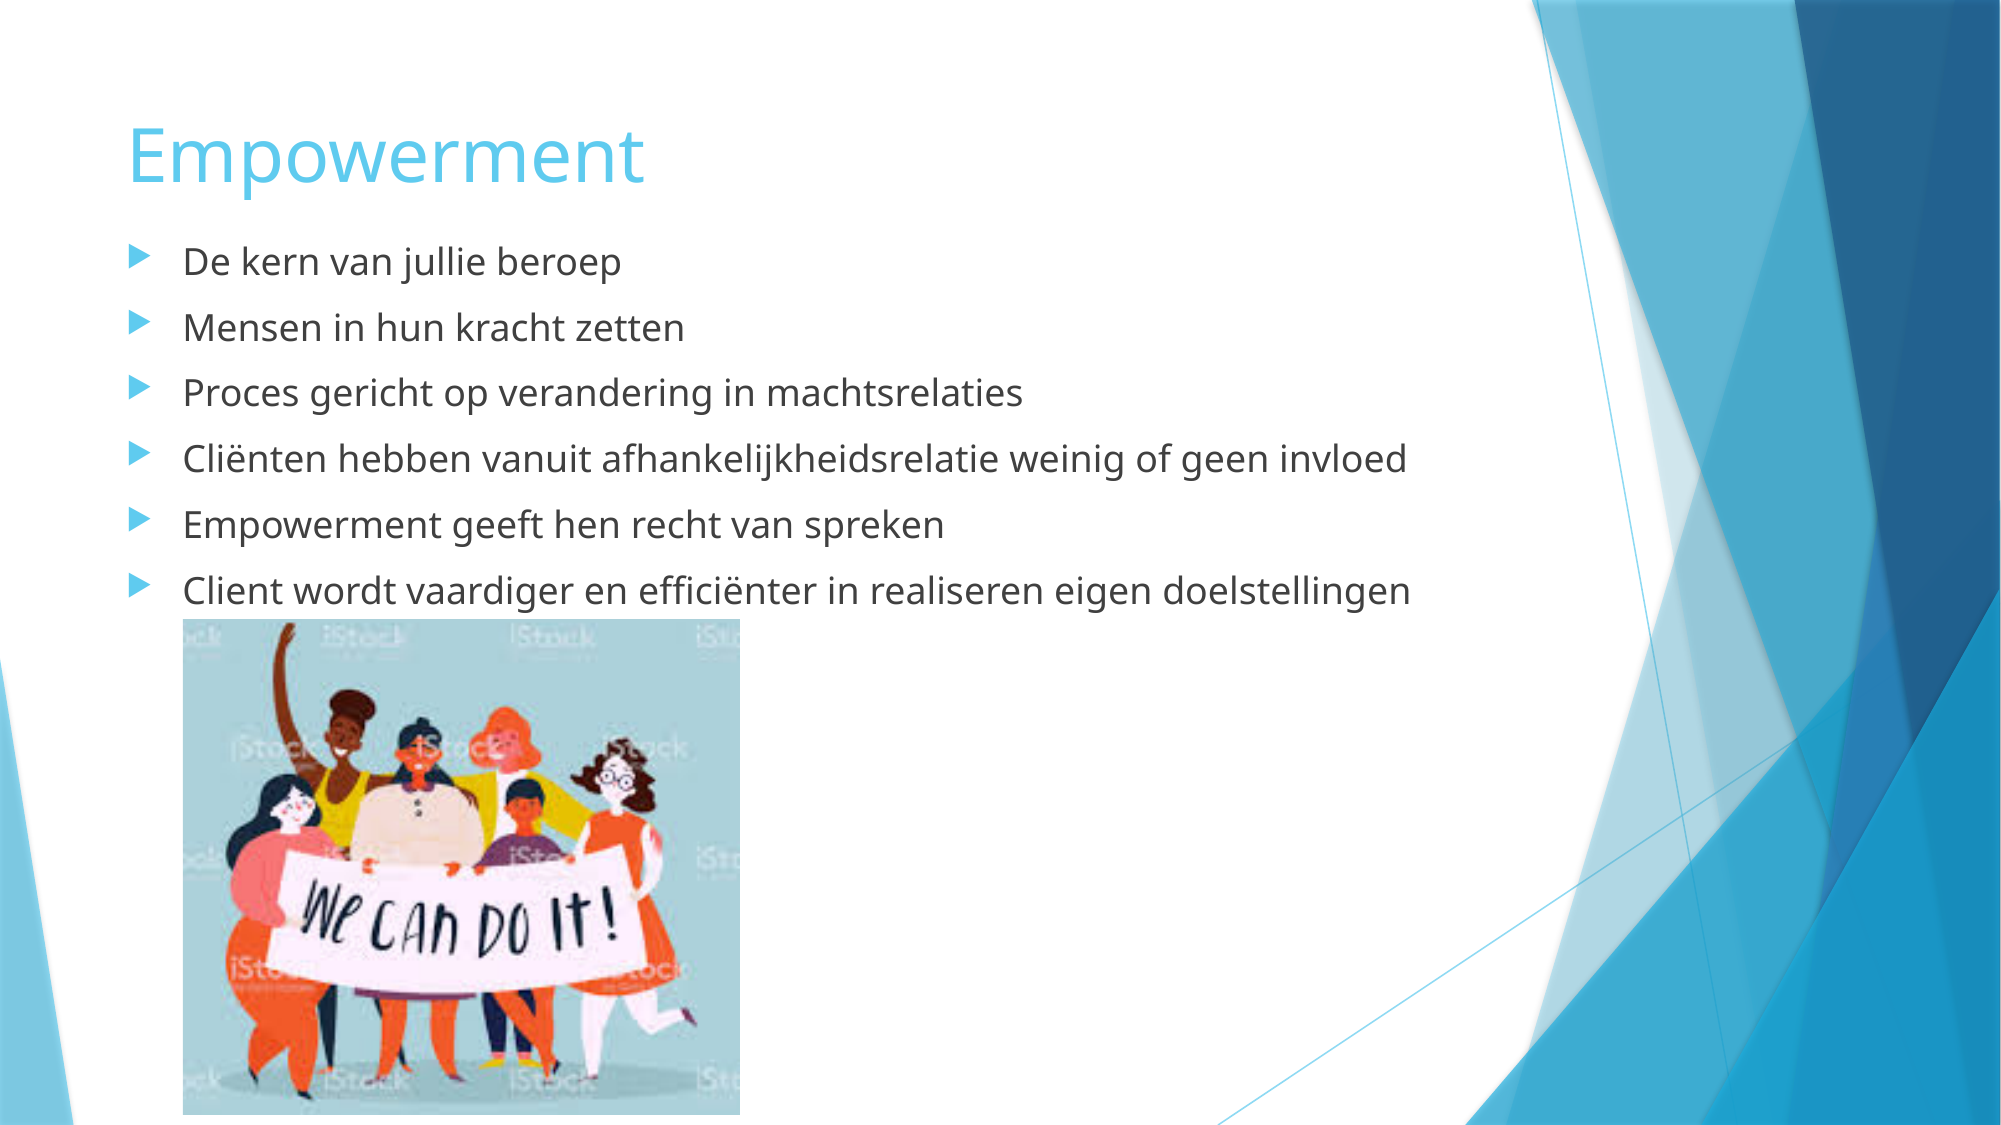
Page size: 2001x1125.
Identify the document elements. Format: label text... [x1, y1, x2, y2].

title Empowerment [111, 99, 1522, 230]
list De kern van jullie beroep Mensen in hun kracht zetten Proces gericht op verandering in machtsrelaties Cliënten hebben vanuit afhankelijkheidsrelatie weinig of geen invloed Empowerment geeft hen recht van spreken Client wordt vaardiger en efficiënter in realiseren eigen doelstellingen [111, 230, 1522, 867]
picture [182, 618, 741, 1115]
